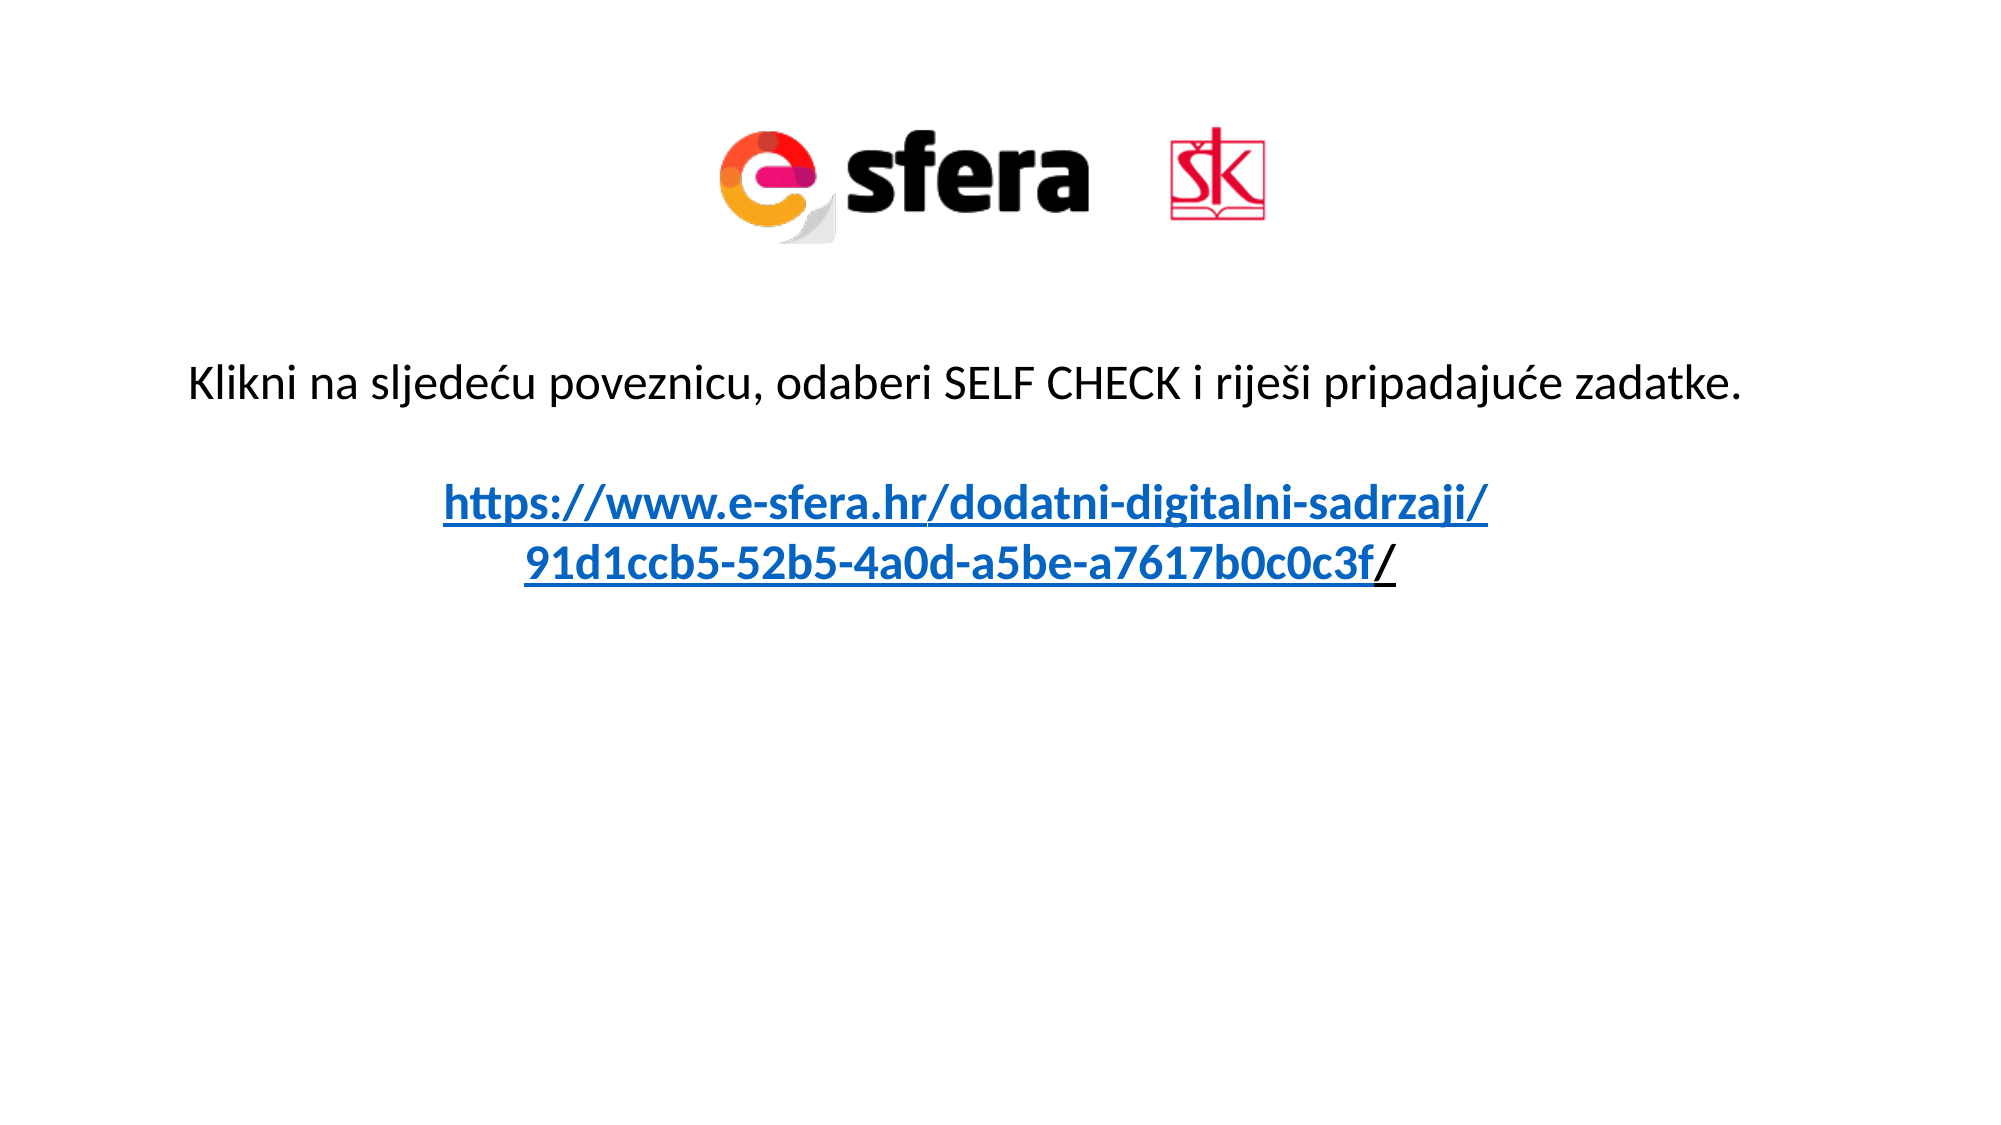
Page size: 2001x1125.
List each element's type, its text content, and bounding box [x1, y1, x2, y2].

text_box Klikni na sljedeću poveznicu, odaberi SELF CHECK i riješi pripadajuće zadatke. https://www.e-sfera.hr/dodatni-digitalni-sadrzaji/91d1ccb5-52b5-4a0d-a5be-a7617b0c0c3f/ [166, 342, 1766, 598]
picture [687, 30, 1313, 343]
